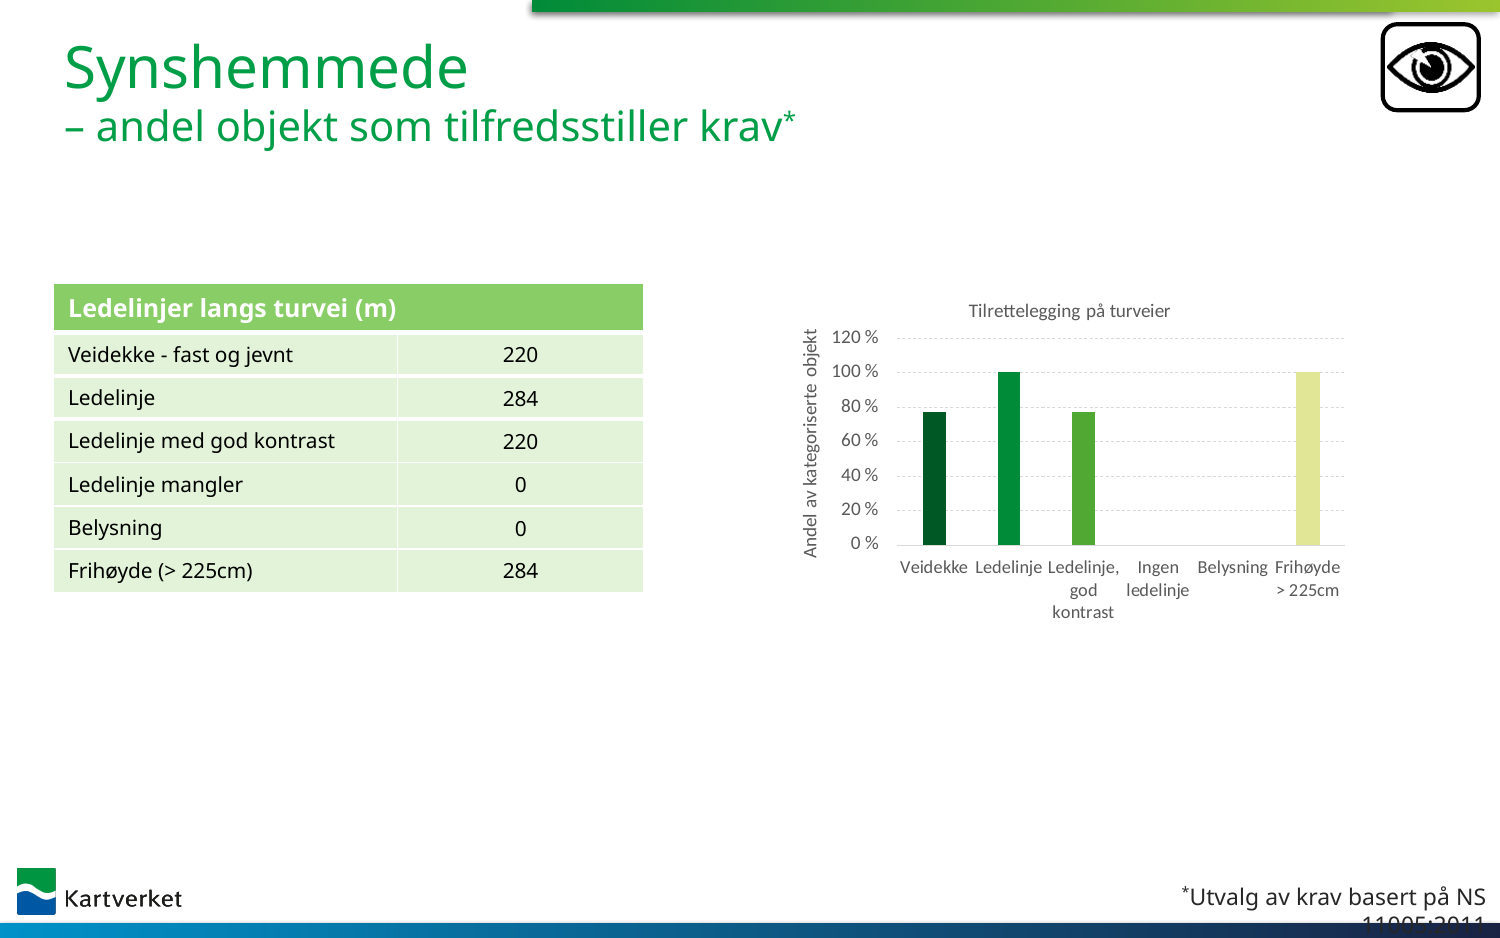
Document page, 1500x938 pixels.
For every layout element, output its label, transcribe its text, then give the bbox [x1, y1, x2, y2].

table_cell Veidekke - fast og jevnt [54, 335, 397, 374]
table_cell Belysning [54, 507, 397, 548]
table_cell 220 [398, 421, 643, 462]
text_box *Utvalg av krav basert på NS 11005:2011 [1068, 873, 1500, 938]
picture [791, 291, 1348, 630]
table_cell 284 [398, 550, 643, 592]
table_cell Frihøyde (> 225cm) [54, 550, 397, 592]
table_cell 220 [398, 335, 643, 374]
table_cell 0 [398, 507, 643, 548]
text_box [1382, 24, 1480, 111]
text_box Synshemmede – andel objekt som tilfredsstiller krav* [49, 24, 1431, 158]
table_cell Ledelinje [54, 378, 397, 417]
table_cell 0 [398, 463, 643, 505]
table_cell 284 [398, 378, 643, 417]
table_header Ledelinjer langs turvei (m) [54, 284, 643, 330]
table_cell Ledelinje med god kontrast [54, 421, 397, 462]
table_cell Ledelinje mangler [54, 463, 397, 505]
